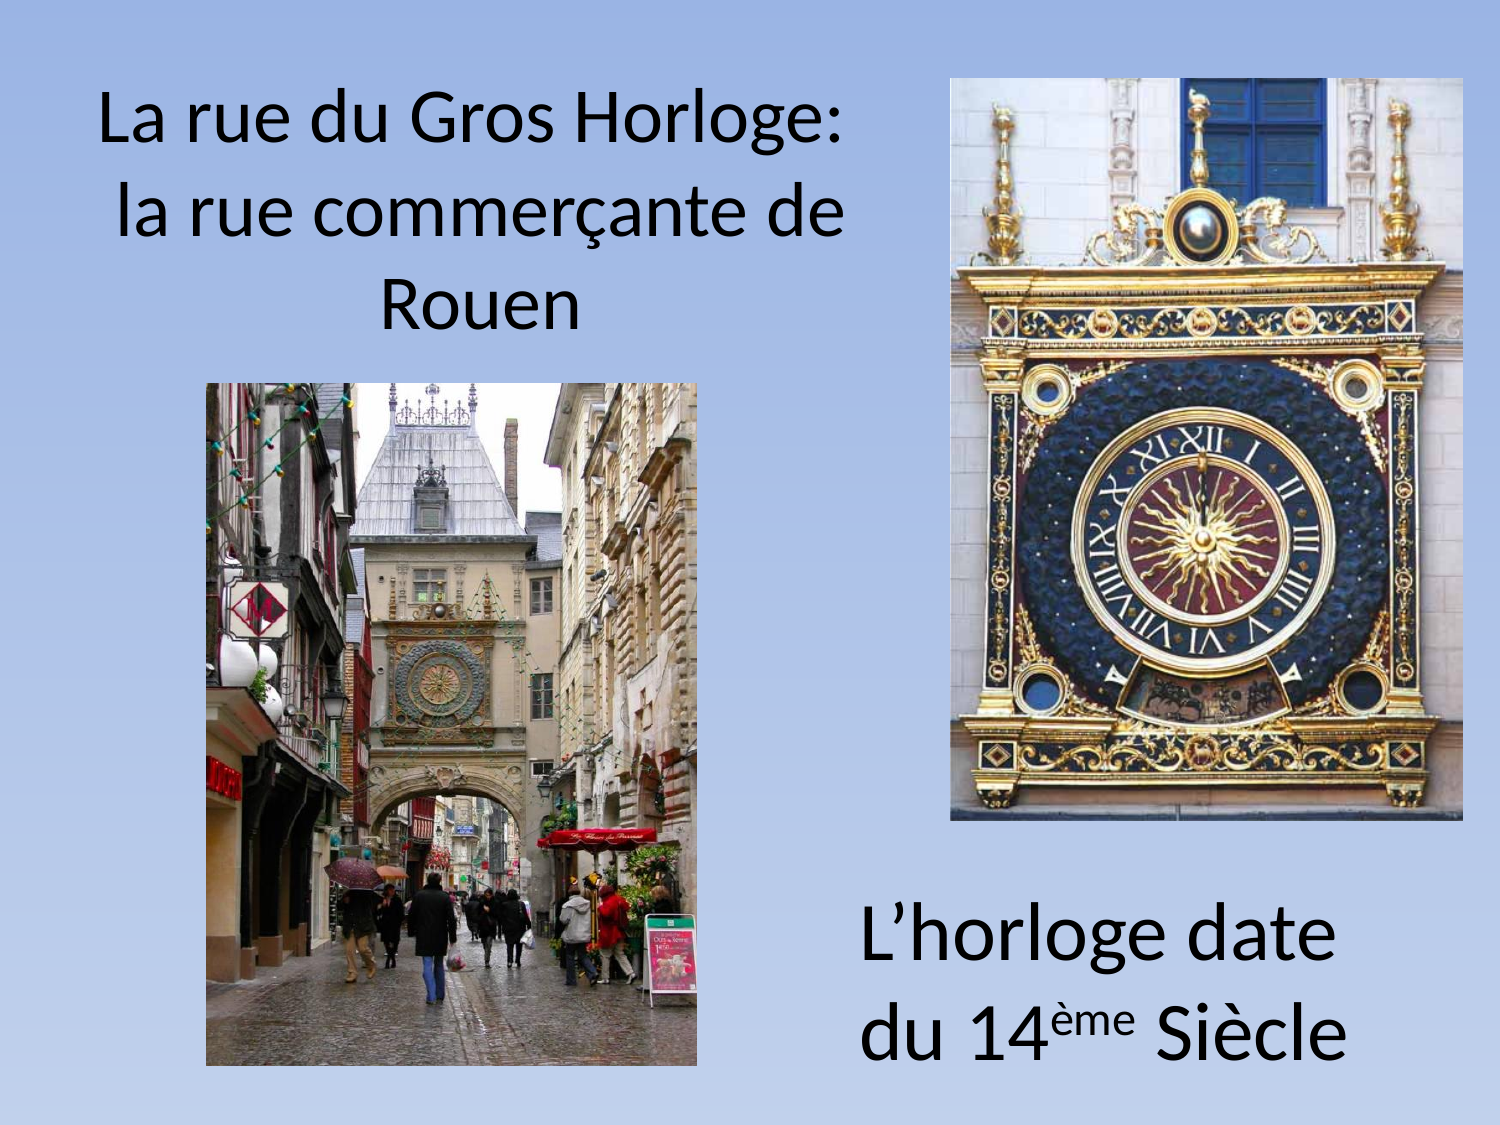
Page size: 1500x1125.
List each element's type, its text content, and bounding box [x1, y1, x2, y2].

title La rue du Gros Horloge: la rue commerçante de Rouen [29, 54, 933, 356]
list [206, 382, 697, 1067]
picture [950, 77, 1464, 821]
text_box L’horloge date du 14ème Siècle [844, 869, 1459, 1085]
